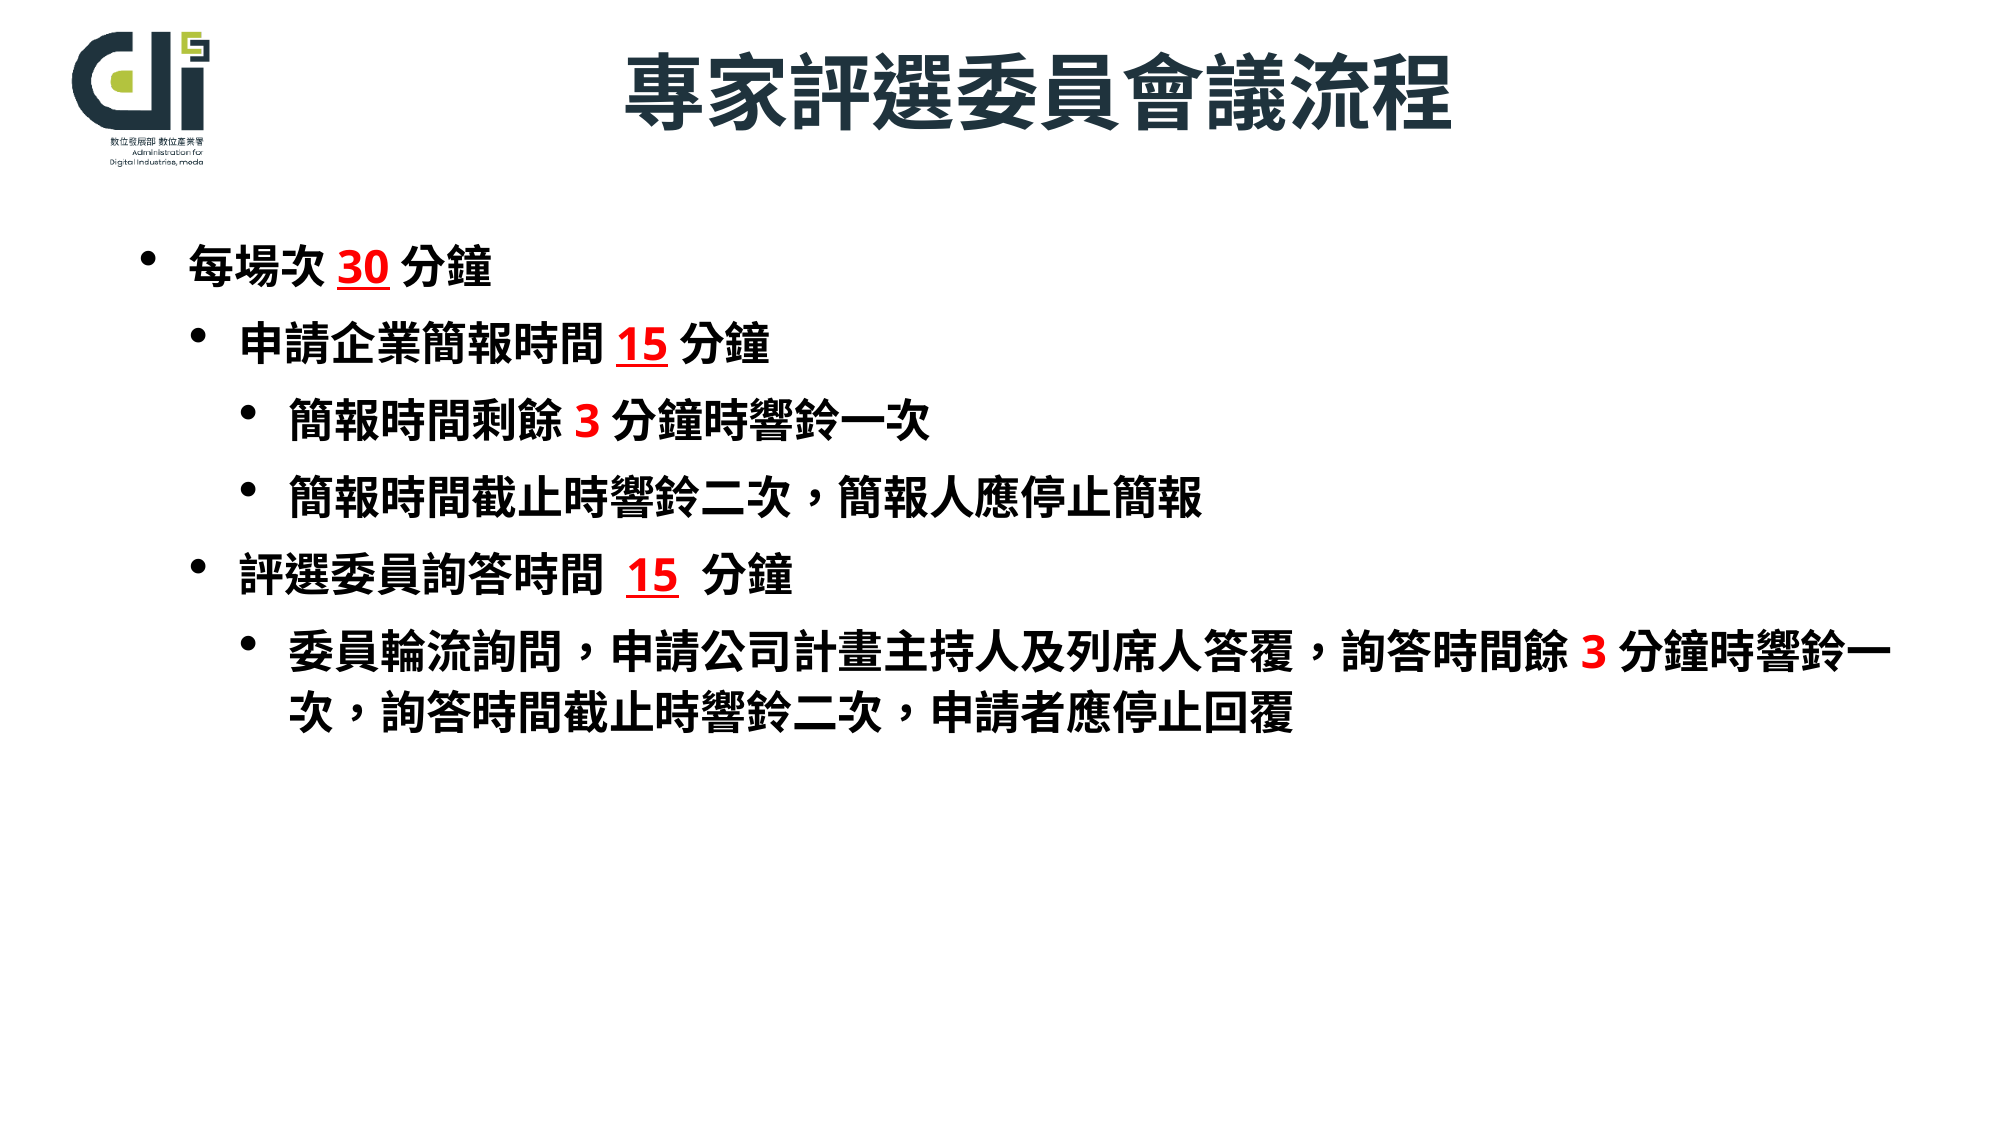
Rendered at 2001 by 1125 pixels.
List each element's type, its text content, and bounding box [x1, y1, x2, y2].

list 每場次30分鐘 申請企業簡報時間15分鐘 簡報時間剩餘3分鐘時響鈴一次 簡報時間截止時響鈴二次，簡報人應停止簡報 評選委員詢答時間 15 分鐘 委員輪流詢問，申請公司計畫主持人及列席人答覆，詢答時間餘3分鐘時響鈴一次，詢答時間截止時響鈴二次，申請者應停止回覆 [130, 228, 1923, 934]
text_box 專家評選委員會議流程 [352, 22, 1725, 159]
picture [56, 17, 224, 185]
